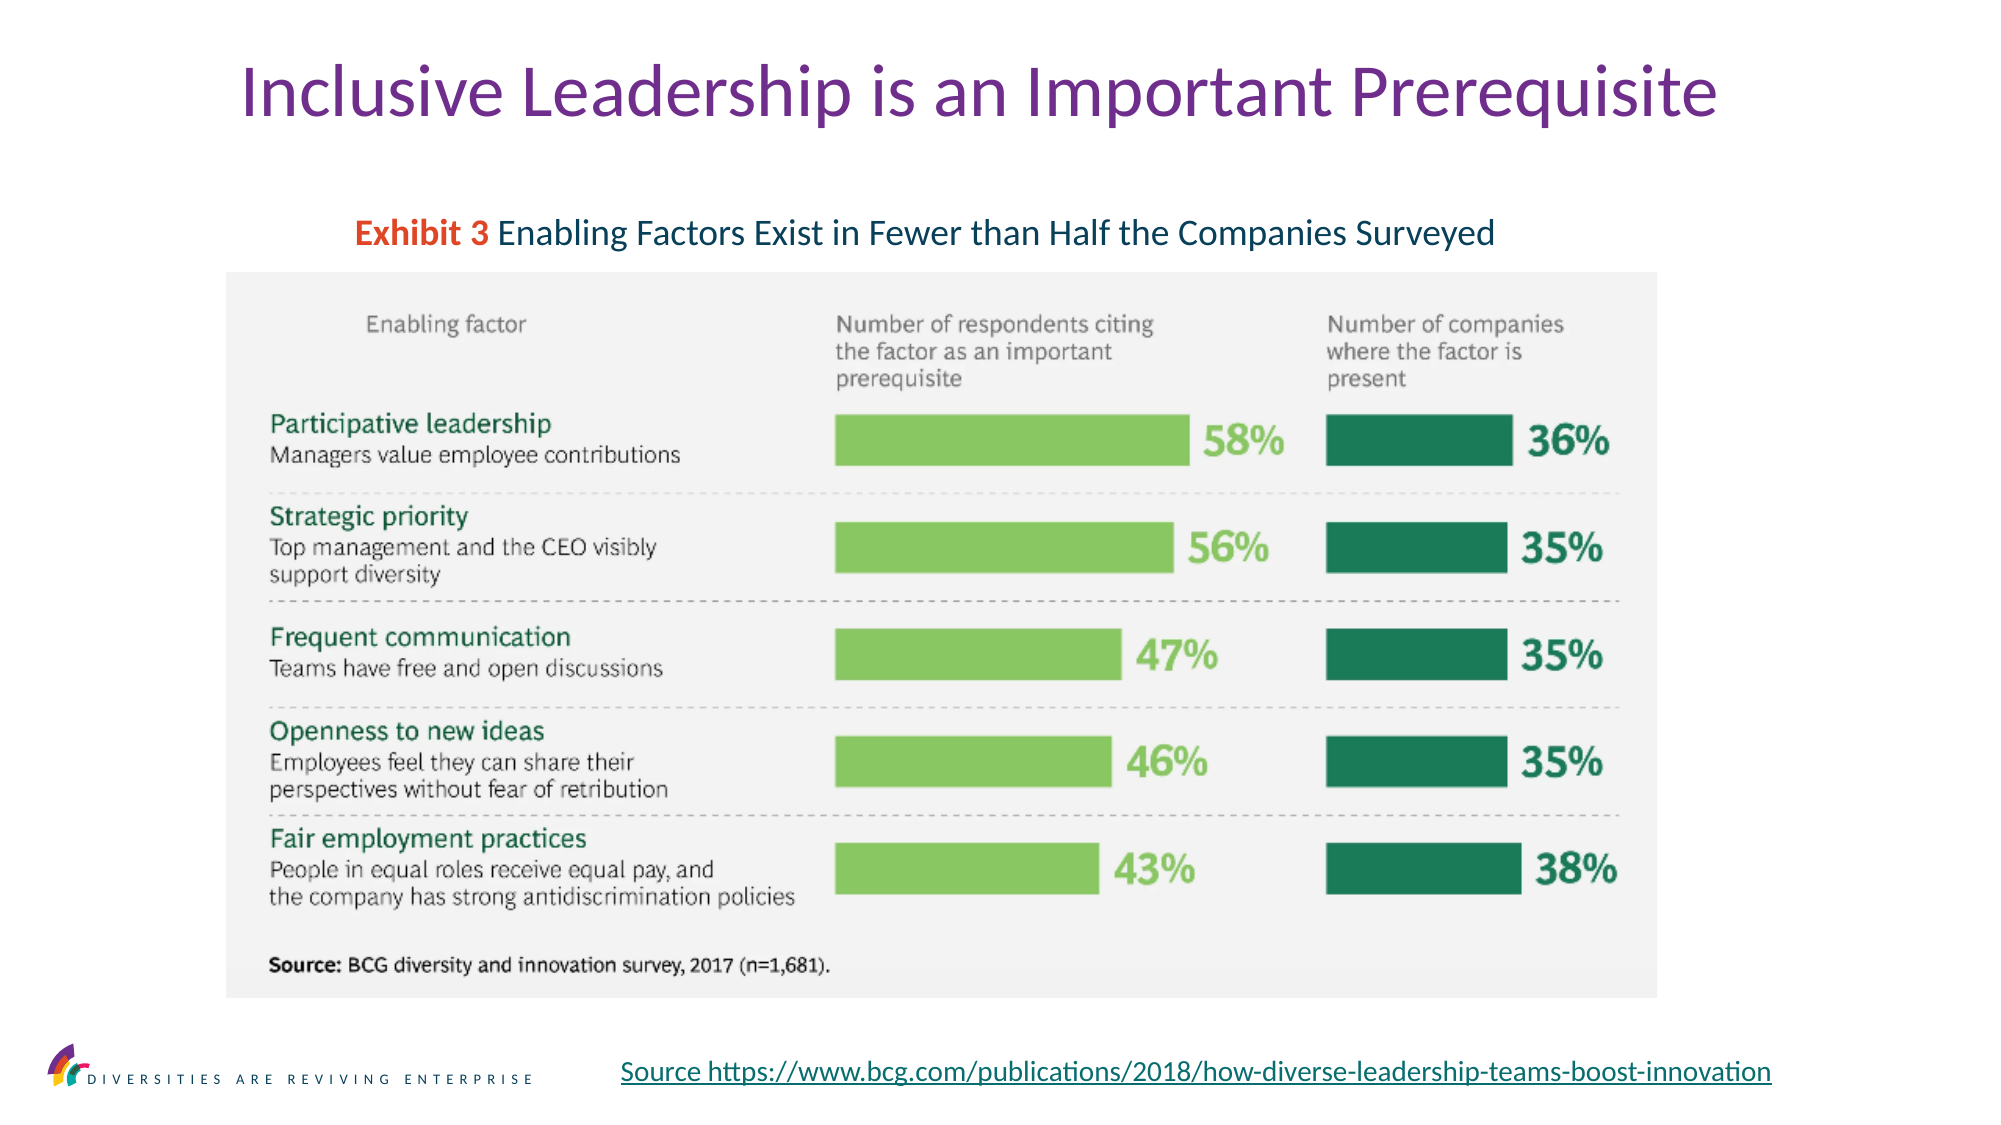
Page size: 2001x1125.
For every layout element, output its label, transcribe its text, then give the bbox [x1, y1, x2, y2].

picture [225, 272, 1658, 998]
list Inclusive Leadership is an Important Prerequisite [226, 44, 1964, 177]
text_box Exhibit 3 Enabling Factors Exist in Fewer than Half the Companies Surveyed [340, 200, 1634, 261]
text_box Source https://www.bcg.com/publications/2018/how-diverse-leadership-teams-boost-innovation [605, 1044, 1942, 1095]
